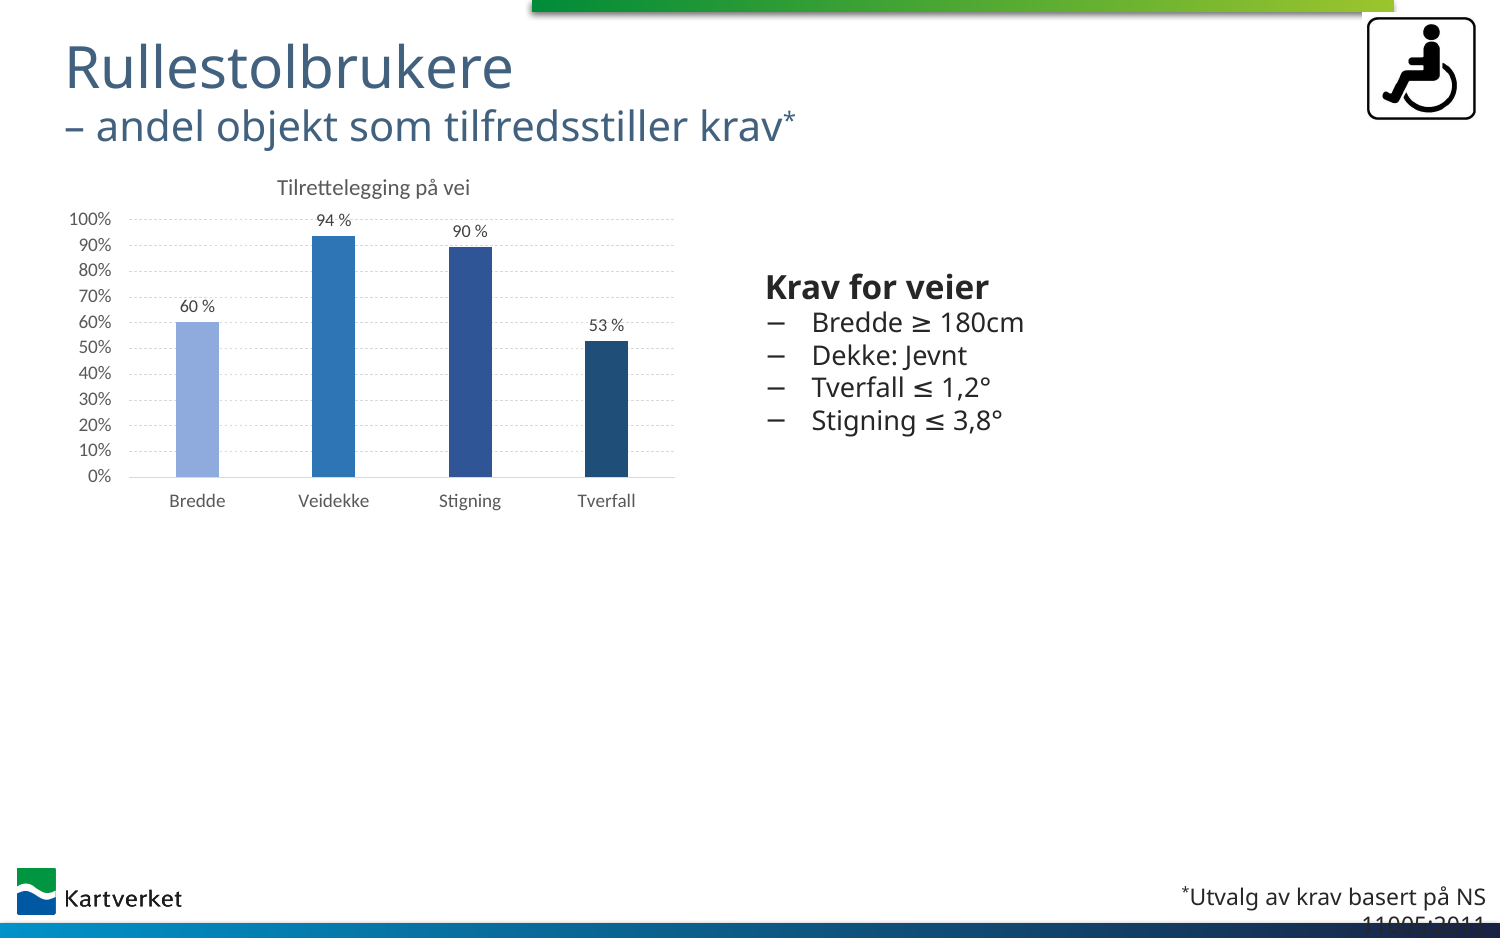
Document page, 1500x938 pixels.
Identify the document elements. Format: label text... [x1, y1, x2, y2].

picture [1362, 12, 1481, 126]
text_box *Utvalg av krav basert på NS 11005:2011 [1068, 873, 1500, 938]
text_box Krav for veier Bredde ≥ 180cm Dekke: Jevnt Tverfall ≤ 1,2° Stigning ≤ 3,8° [750, 258, 1234, 444]
picture [62, 166, 686, 519]
text_box Rullestolbrukere – andel objekt som tilfredsstiller krav* [49, 25, 1431, 158]
